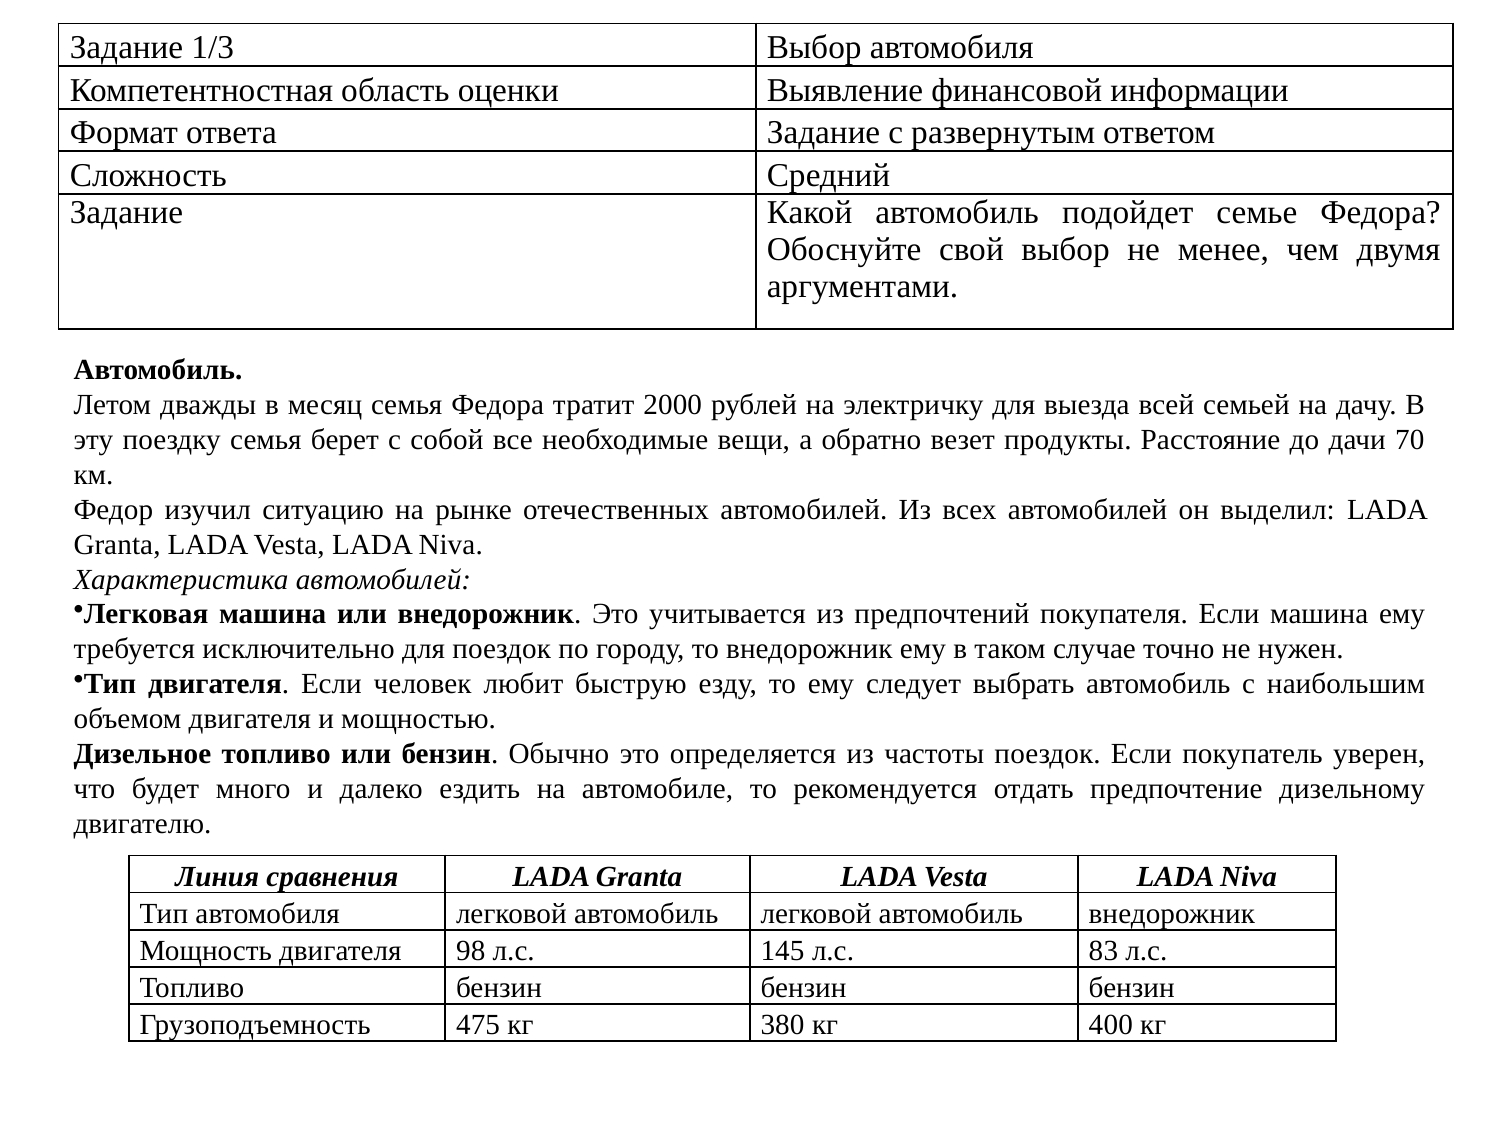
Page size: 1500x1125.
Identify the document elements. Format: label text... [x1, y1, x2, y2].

table_header LADA Granta [446, 856, 749, 892]
table_cell легковой автомобиль [446, 893, 749, 929]
table_cell Сложность [59, 152, 755, 193]
table_header LADA Niva [1079, 856, 1335, 892]
table_header Линия сравнения [130, 856, 444, 892]
table_cell внедорожник [1079, 893, 1335, 929]
table_cell Топливо [130, 968, 444, 1003]
text_box Автомобиль. Летом дважды в месяц семья Федора тратит 2000 рублей на электричку для выезда всей семьей на дачу. В эту поездку семья берет с собой все необходимые вещи, а обратно везет продукты. Расстояние до дачи 70 км. Федор изучил ситуацию на рынке отечественных автомобилей. Из всех автомобилей он выделил: LADA Granta, LADA Vesta, LADA Niva. Характеристика автомобилей: Легковая машина или внедорожник. Это учитывается из предпочтений покупателя. Если машина ему требуется исключительно для поездок по городу, то внедорожник ему в таком случае точно не нужен. Тип двигателя. Если человек любит быструю езду, то ему следует выбрать автомобиль с наибольшим объемом двигателя и мощностью. Дизельное топливо или бензин. Обычно это определяется из частоты поездок. Если покупатель уверен, что будет много и далеко ездить на автомобиле, то рекомендуется отдать предпочтение дизельному двигателю. [58, 342, 1442, 847]
table_cell бензин [1079, 968, 1335, 1003]
table_cell Какой автомобиль подойдет семье Федора? Обоснуйте свой выбор не менее, чем двумя аргументами. [757, 195, 1452, 328]
table_cell 98 л.с. [446, 931, 749, 966]
table_cell Выявление финансовой информации [757, 67, 1452, 108]
table_cell 83 л.с. [1079, 931, 1335, 966]
table_cell Грузоподъемность [130, 1005, 444, 1040]
table_cell Средний [757, 152, 1452, 193]
table_cell 400 кг [1079, 1005, 1335, 1040]
table_cell Тип автомобиля [130, 893, 444, 929]
table_cell Задание [59, 195, 755, 328]
table_cell бензин [751, 968, 1077, 1003]
table_cell 475 кг [446, 1005, 749, 1040]
table_cell Задание с развернутым ответом [757, 110, 1452, 150]
table_cell 145 л.с. [751, 931, 1077, 966]
table_cell 380 кг [751, 1005, 1077, 1040]
table_cell Мощность двигателя [130, 931, 444, 966]
table_header LADA Vesta [751, 856, 1077, 892]
table_cell Формат ответа [59, 110, 755, 150]
table_cell бензин [446, 968, 749, 1003]
table_header Выбор автомобиля [757, 24, 1452, 65]
table_cell легковой автомобиль [751, 893, 1077, 929]
table_header Задание 1/3 [59, 24, 755, 65]
table_cell Компетентностная область оценки [59, 67, 755, 108]
